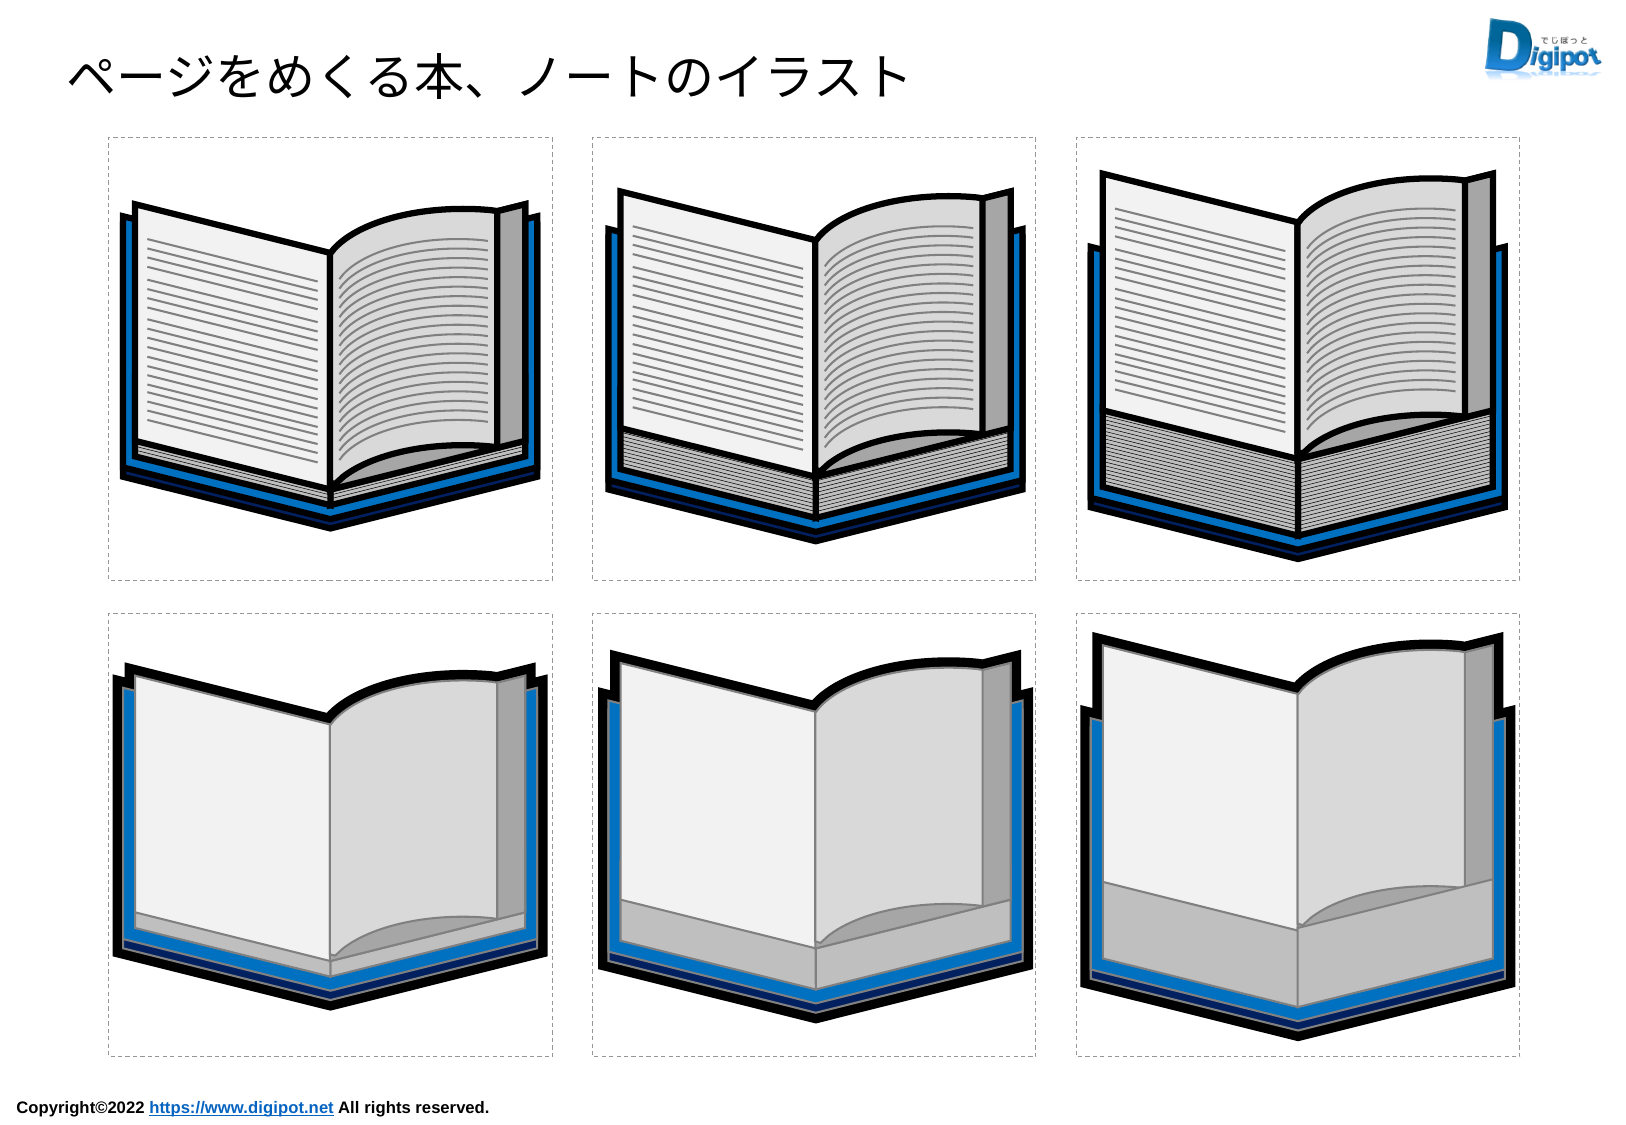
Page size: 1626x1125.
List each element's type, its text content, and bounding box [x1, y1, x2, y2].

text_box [608, 663, 1023, 1013]
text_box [123, 204, 538, 529]
text_box ページをめくる本、ノートのイラスト [51, 38, 928, 113]
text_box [1090, 645, 1505, 1031]
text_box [1090, 173, 1505, 559]
picture [1485, 18, 1602, 82]
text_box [123, 675, 538, 1000]
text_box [608, 191, 1023, 542]
